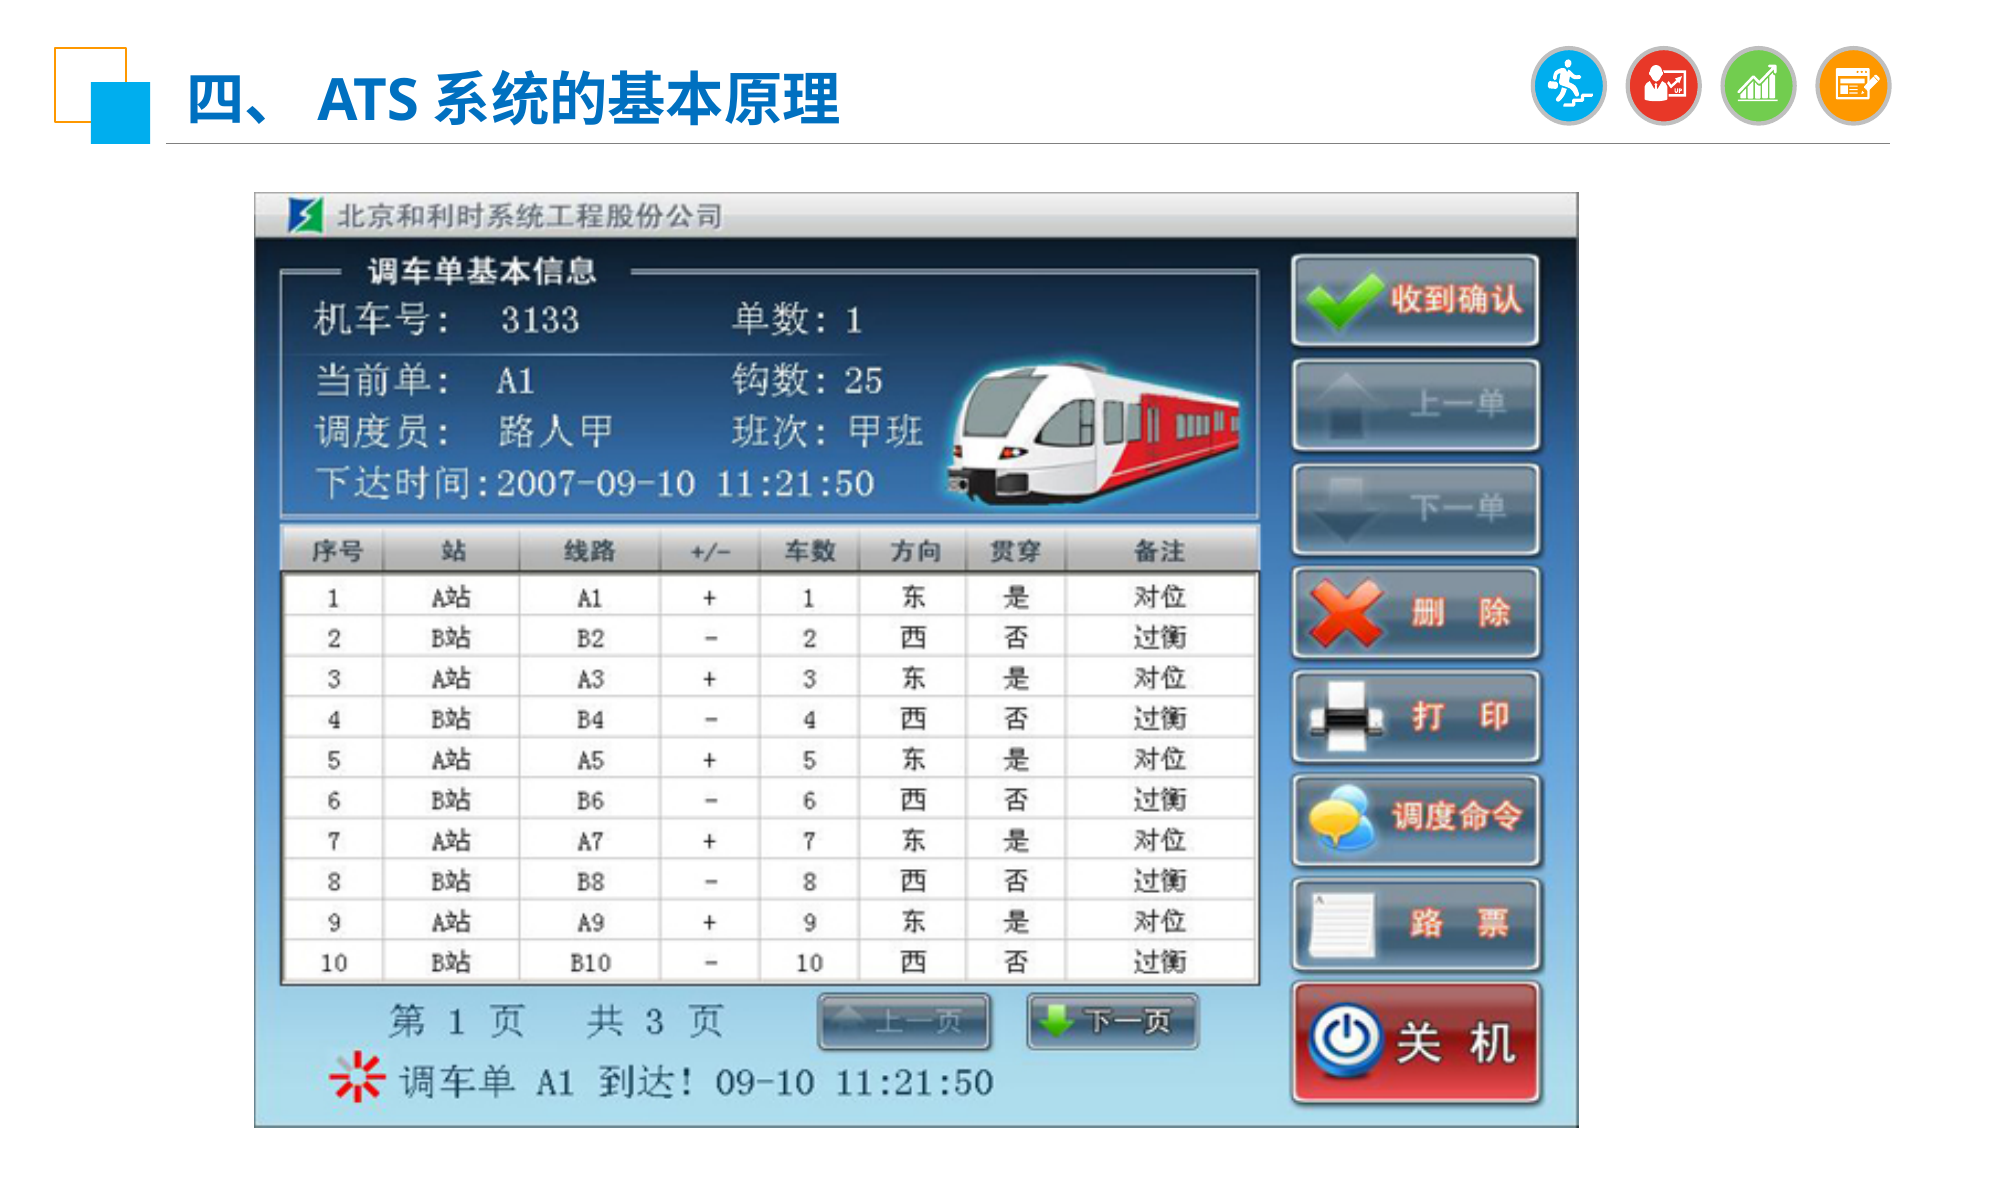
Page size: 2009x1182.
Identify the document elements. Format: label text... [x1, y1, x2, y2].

picture [253, 191, 1579, 1128]
text_box 四、ATS系统的基本原理 [166, 51, 862, 142]
